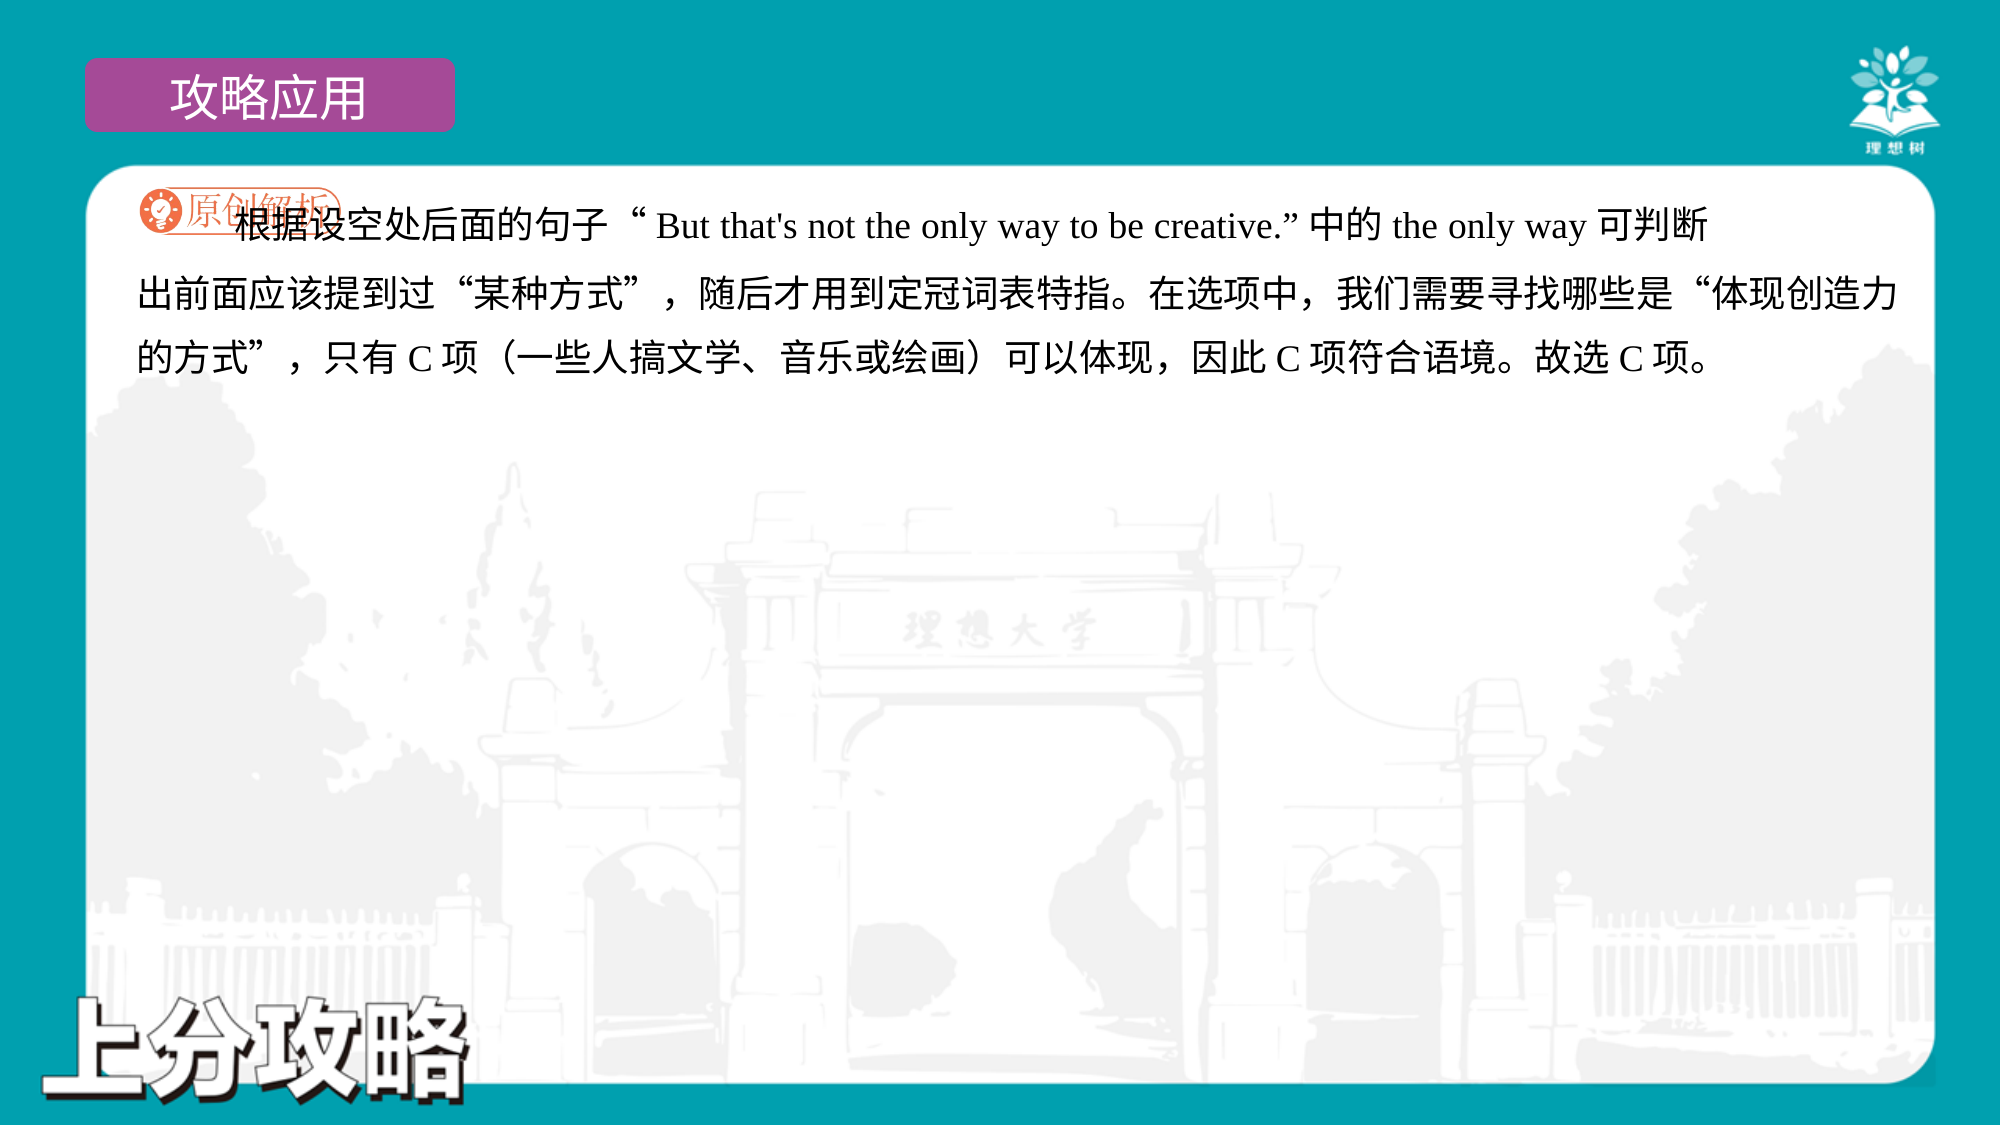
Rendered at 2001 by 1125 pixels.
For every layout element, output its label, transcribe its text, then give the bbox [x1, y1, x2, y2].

picture [0, 0, 2000, 1125]
text_box 根据设空处后面的句子“But that's not the only way to be creative.”中的the only way可判断 出前面应该提到过“某种方式”，随后才用到定冠词表特指。在选项中，我们需要寻找哪些是“体现创造力 的方式”，只有C项（一些人搞文学、音乐或绘画）可以体现，因此C项符合语境。故选C项。 [136, 177, 1865, 373]
